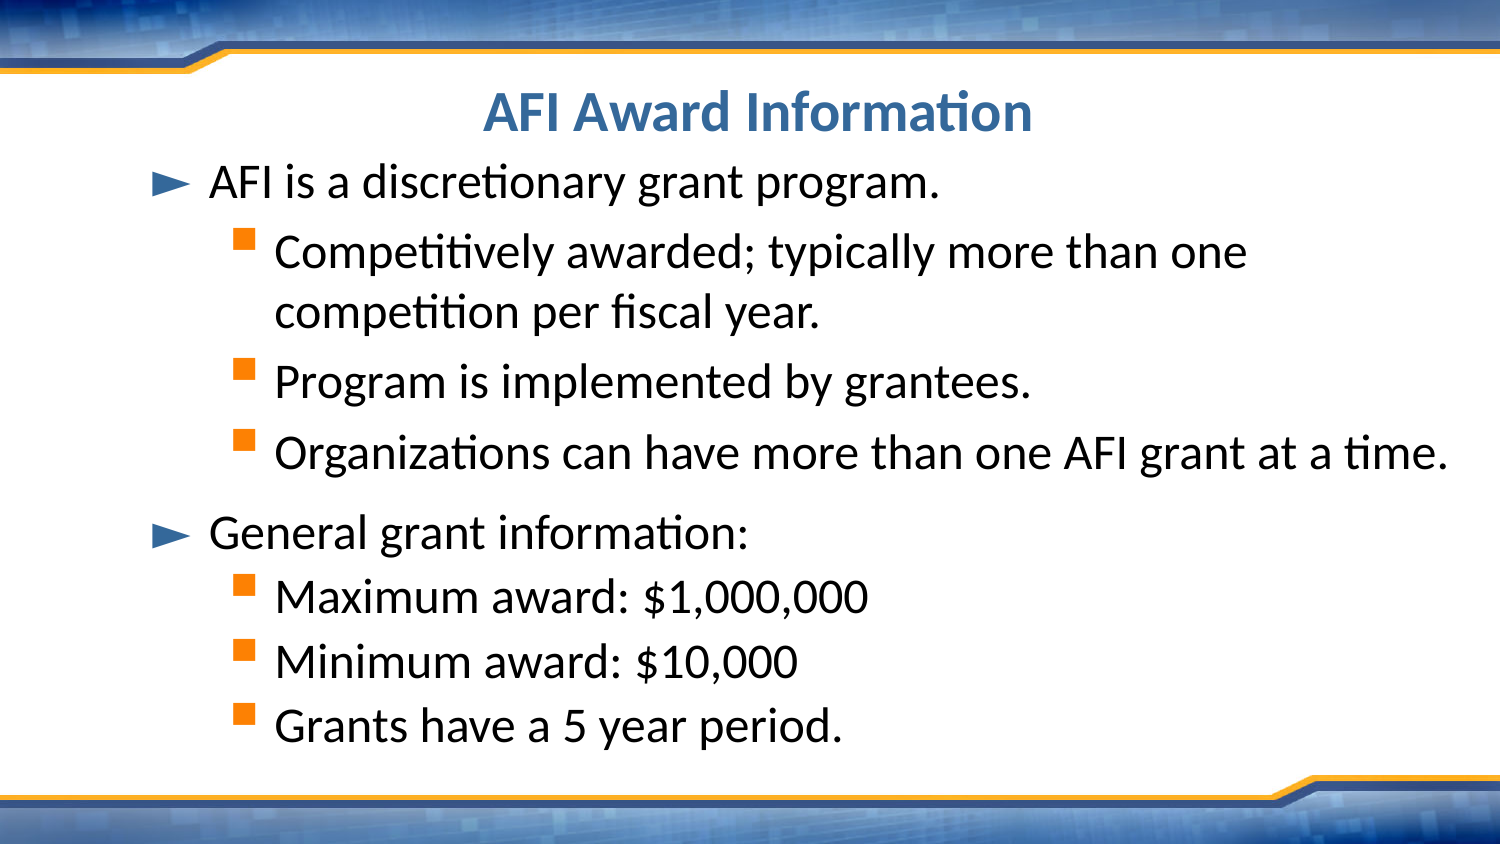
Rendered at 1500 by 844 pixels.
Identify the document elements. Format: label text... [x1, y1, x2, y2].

title AFI Award Information [150, 65, 1367, 140]
list AFI is a discretionary grant program. Competitively awarded; typically more than one competition per fiscal year. Program is implemented by grantees. Organizations can have more than one AFI grant at a time. General grant information: Maximum award: $1,000,000 Minimum award: $10,000 Grants have a 5 year period. [137, 140, 1475, 797]
picture [0, 0, 1500, 844]
